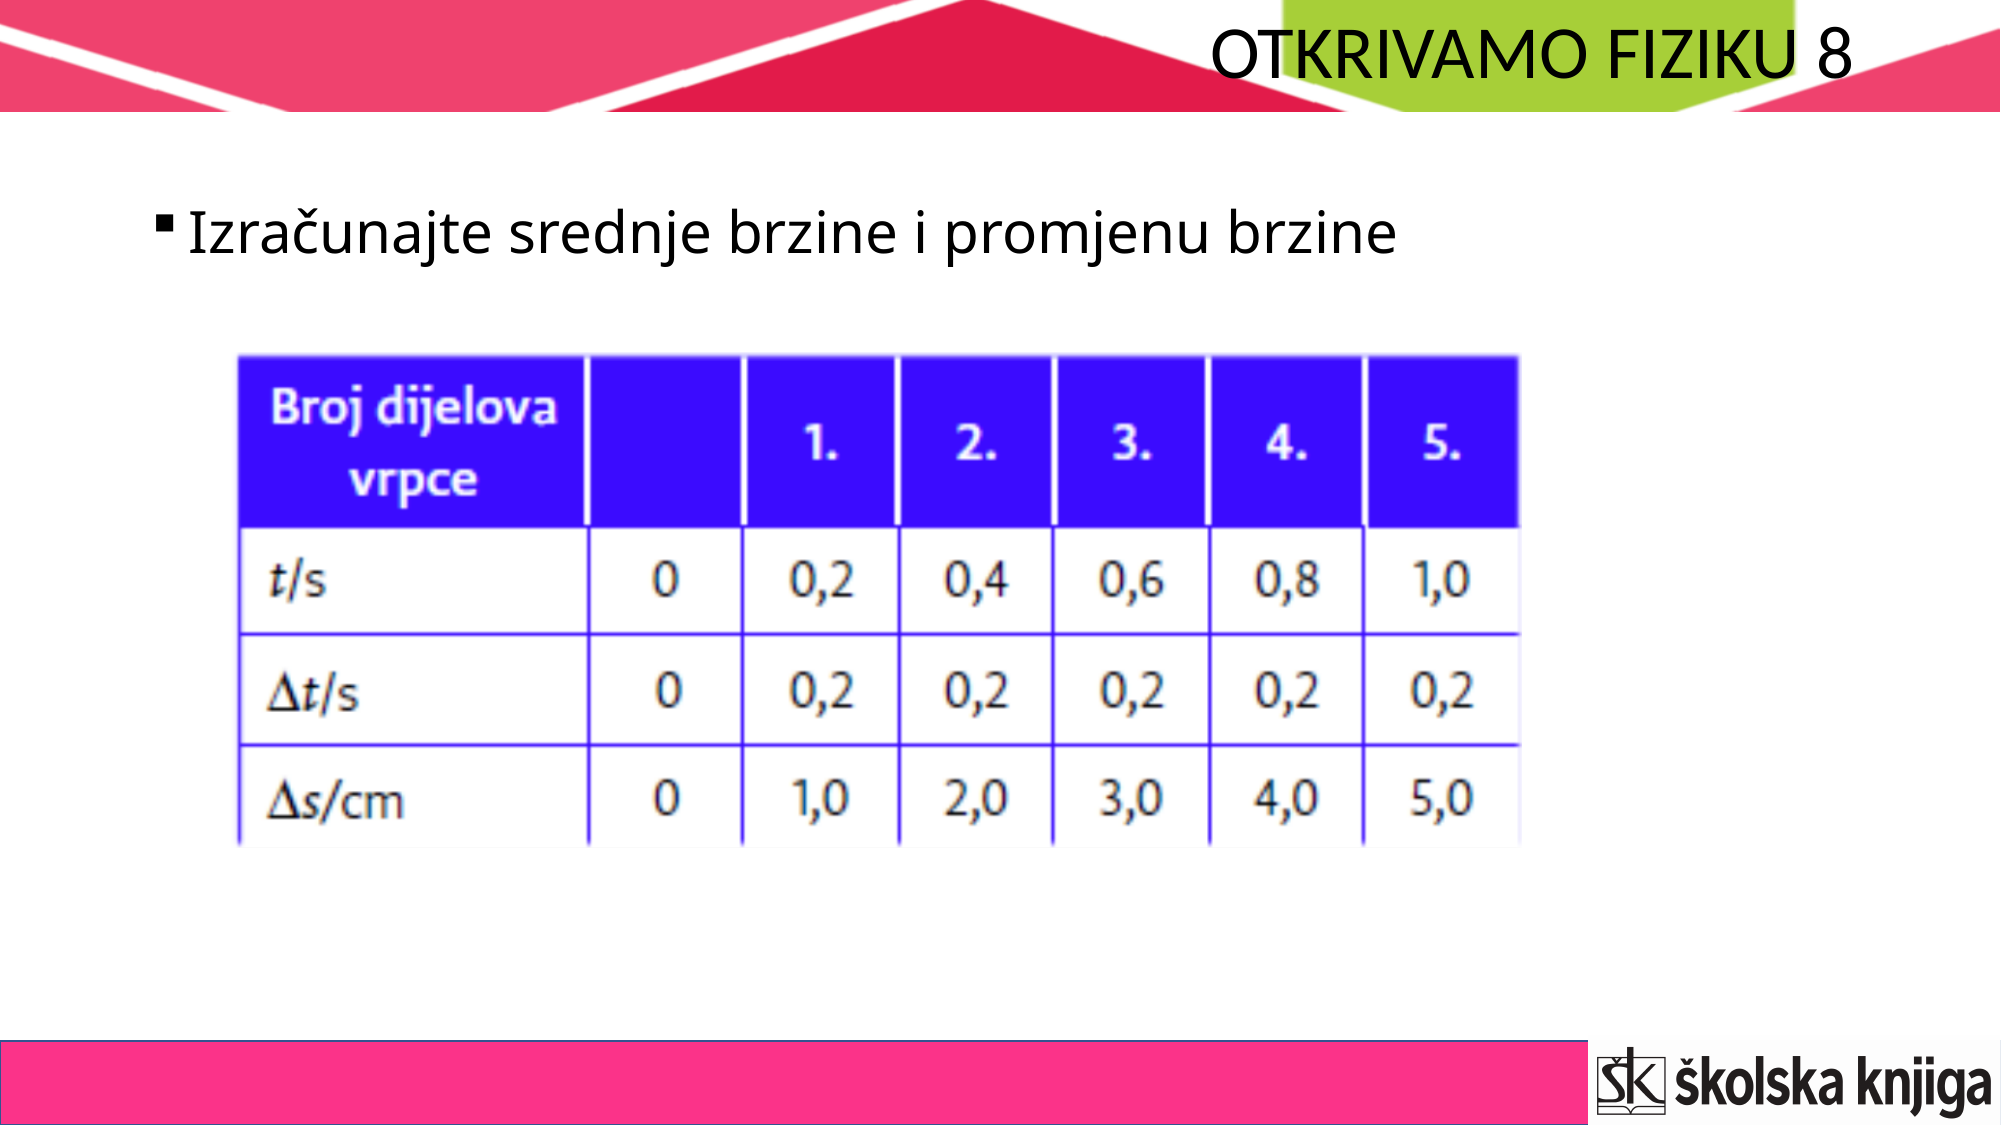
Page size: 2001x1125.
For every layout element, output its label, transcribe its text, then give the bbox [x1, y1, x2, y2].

list Izračunajte srednje brzine i promjenu brzine [136, 195, 1675, 1005]
picture [231, 352, 1522, 849]
picture [1588, 1035, 2000, 1125]
picture [0, 0, 2000, 112]
